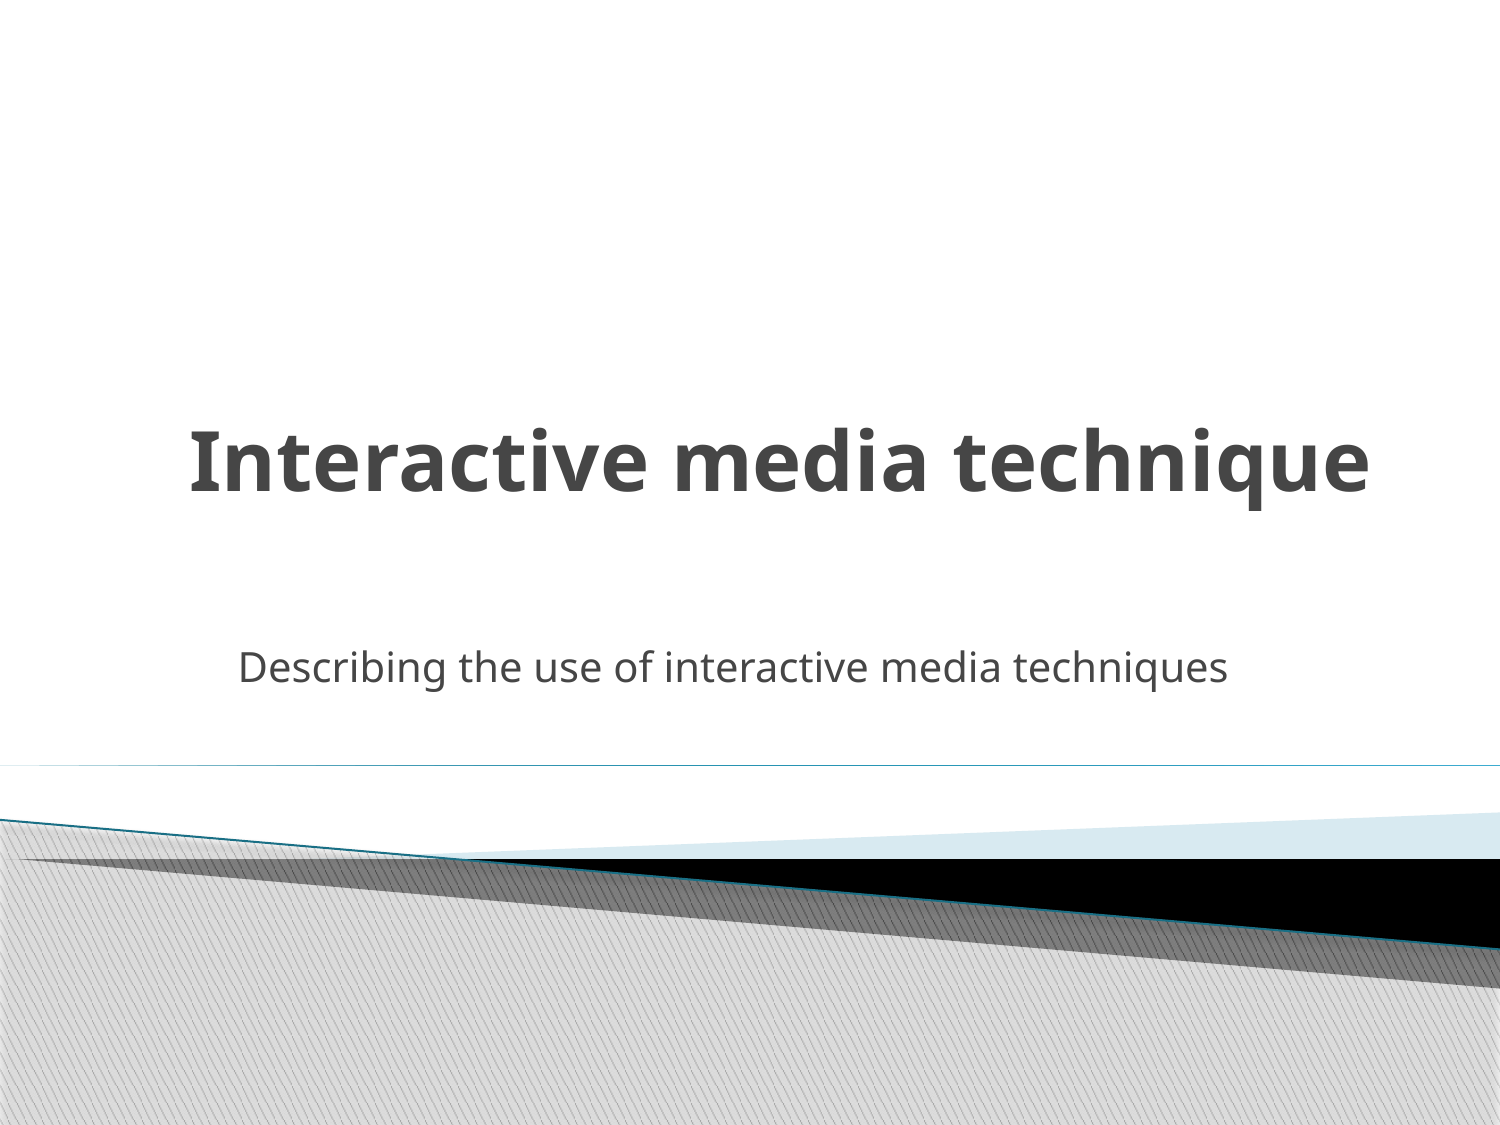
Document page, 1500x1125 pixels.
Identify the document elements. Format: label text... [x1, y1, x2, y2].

title Interactive media technique [112, 231, 1388, 516]
picture [1353, 938, 1500, 989]
subtitle Describing the use of interactive media techniques [230, 633, 1353, 992]
picture [5, 859, 230, 878]
